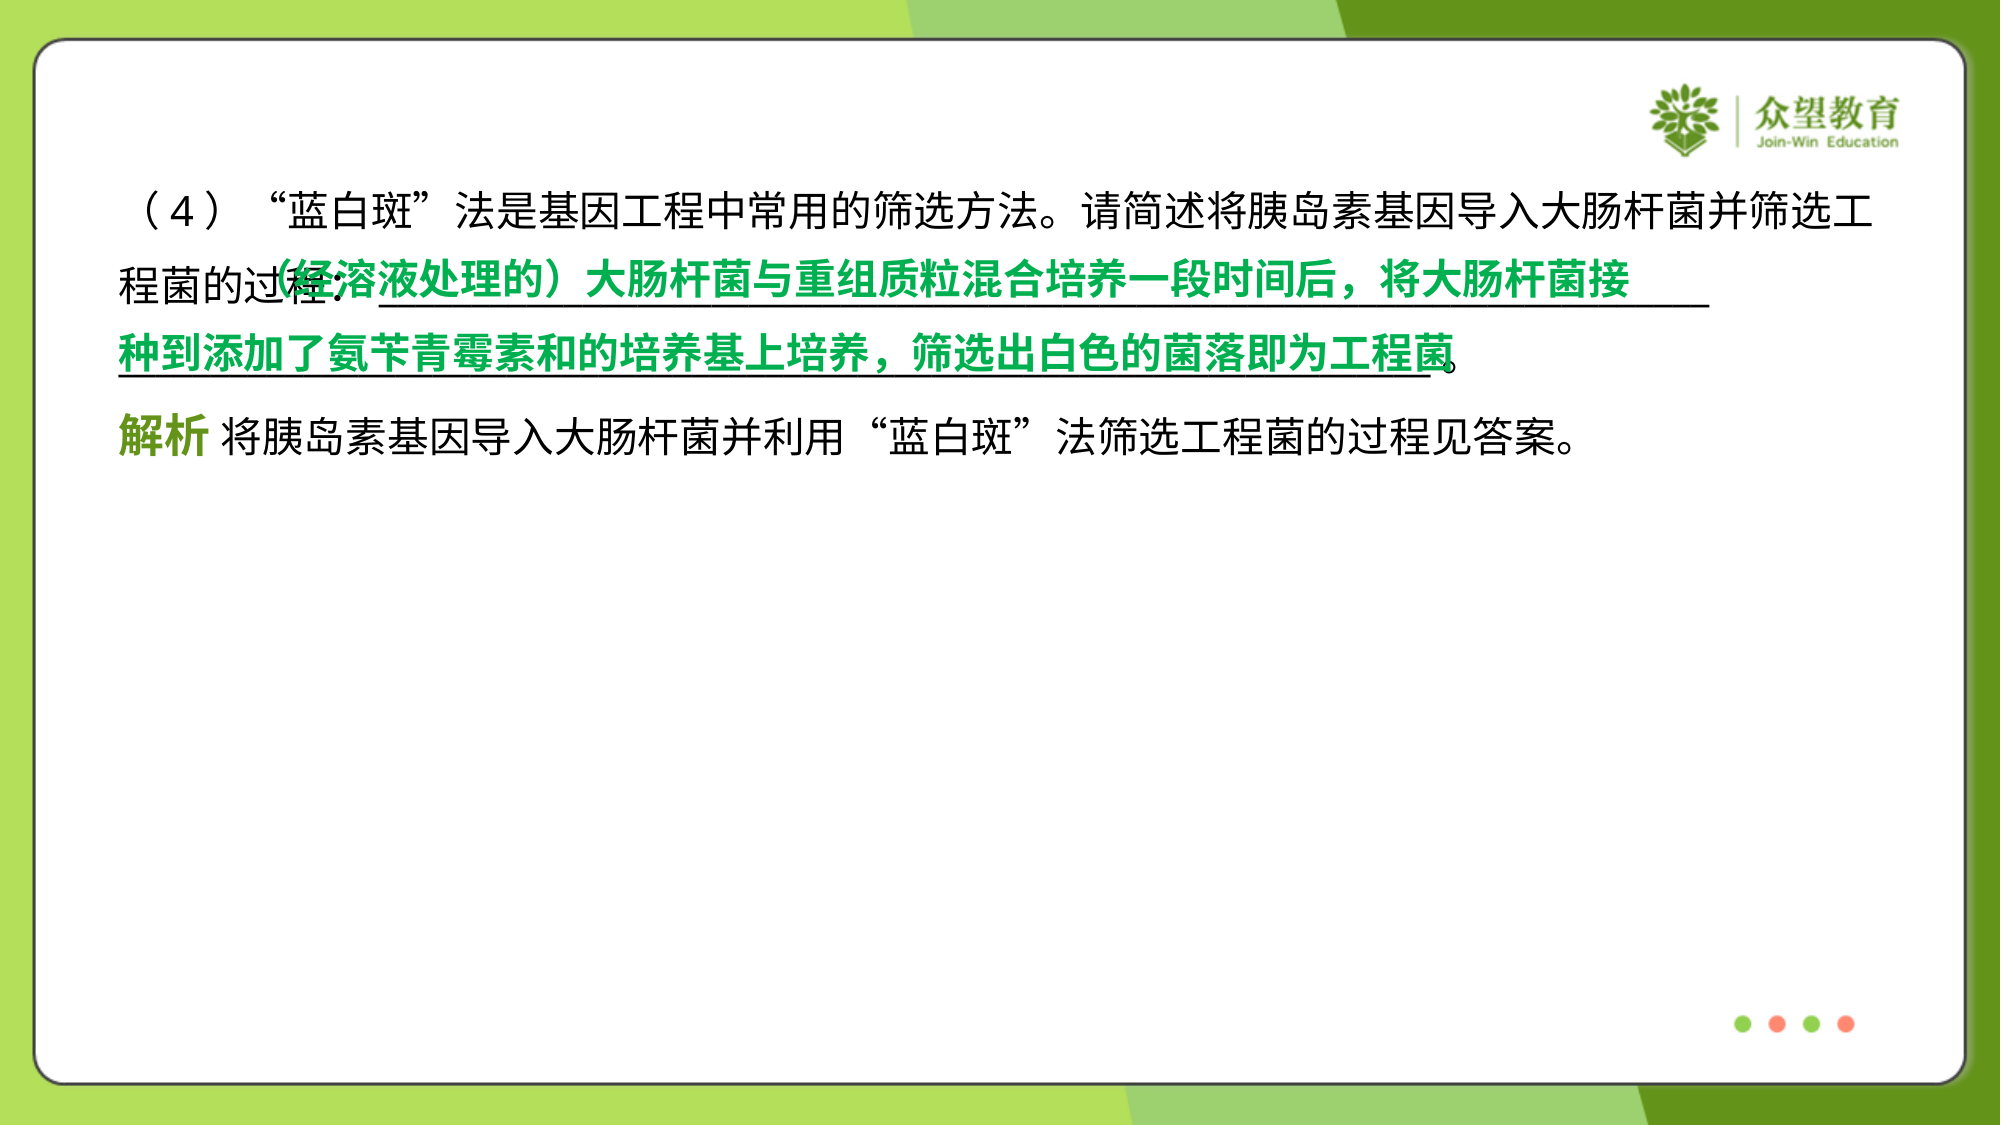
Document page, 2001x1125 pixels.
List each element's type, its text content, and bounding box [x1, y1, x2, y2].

text_box （4）“蓝白斑”法是基因工程中常用的筛选方法。请简述将胰岛素基因导入大肠杆菌并筛选工 程菌的过程：________________________________________________________________________ _______________________________________________________________________。 [118, 159, 1883, 373]
picture [0, 0, 2000, 1125]
text_box 解析 将胰岛素基因导入大肠杆菌并利用“蓝白斑”法筛选工程菌的过程见答案。 [118, 380, 1883, 452]
